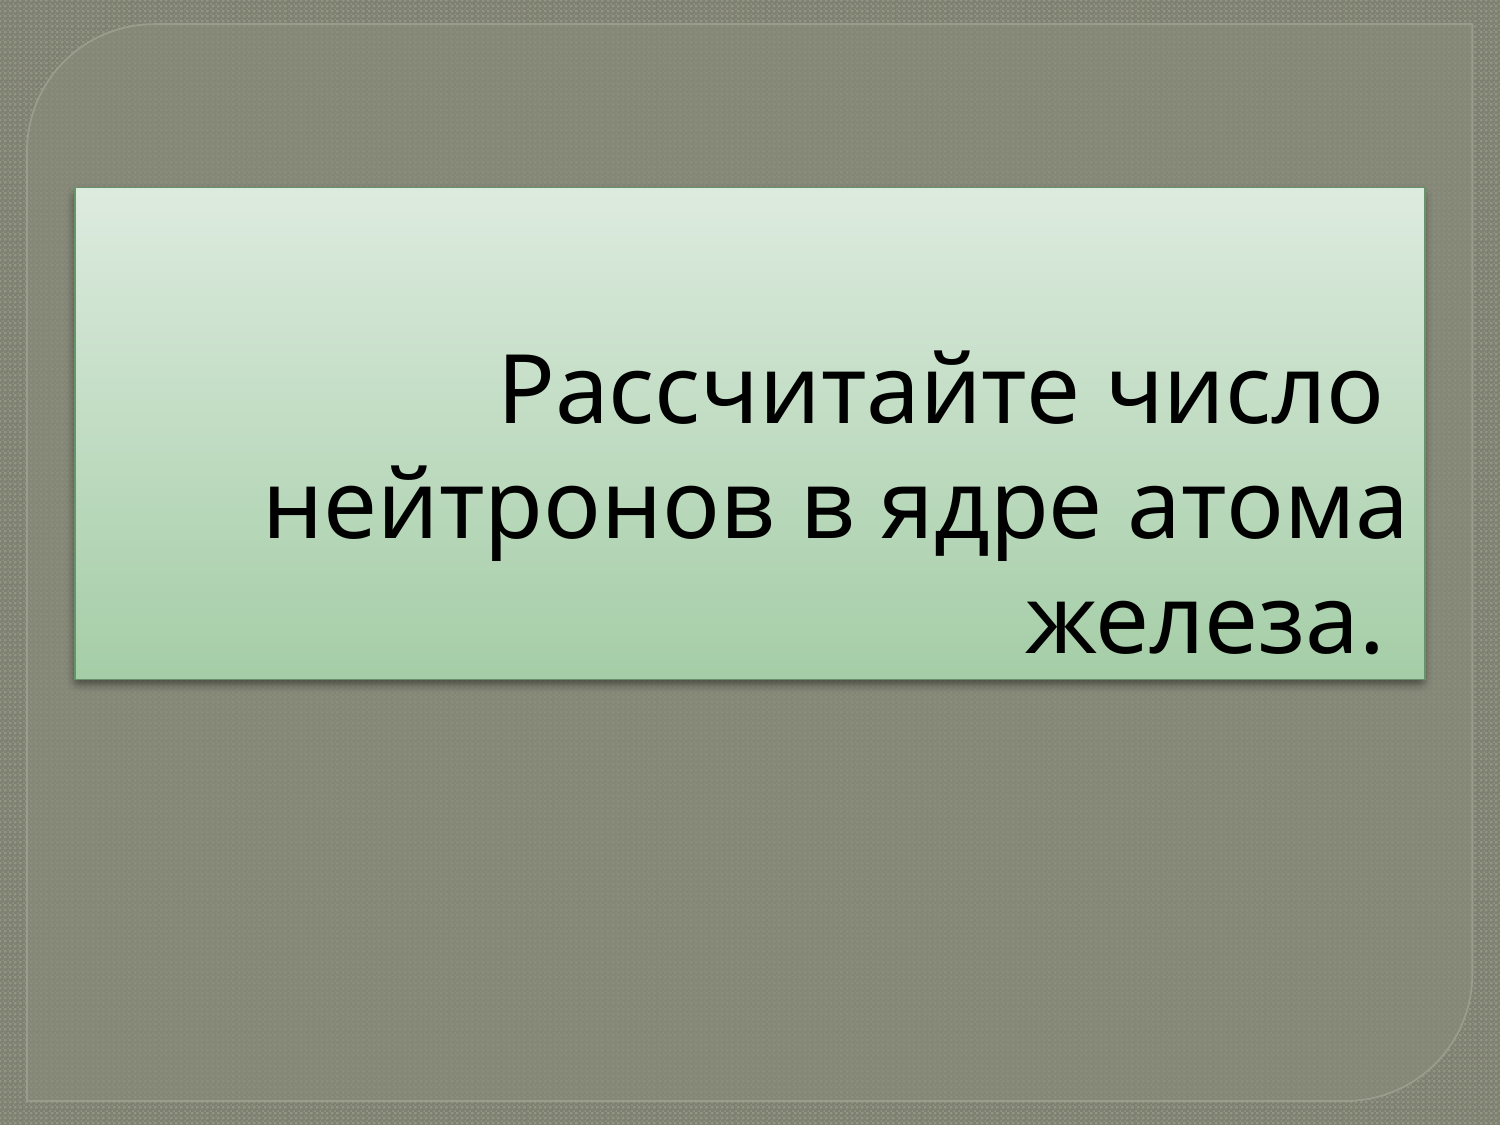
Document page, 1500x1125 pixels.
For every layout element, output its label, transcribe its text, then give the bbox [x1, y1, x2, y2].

title Рассчитайте число нейтронов в ядре атома железа. [74, 187, 1426, 680]
